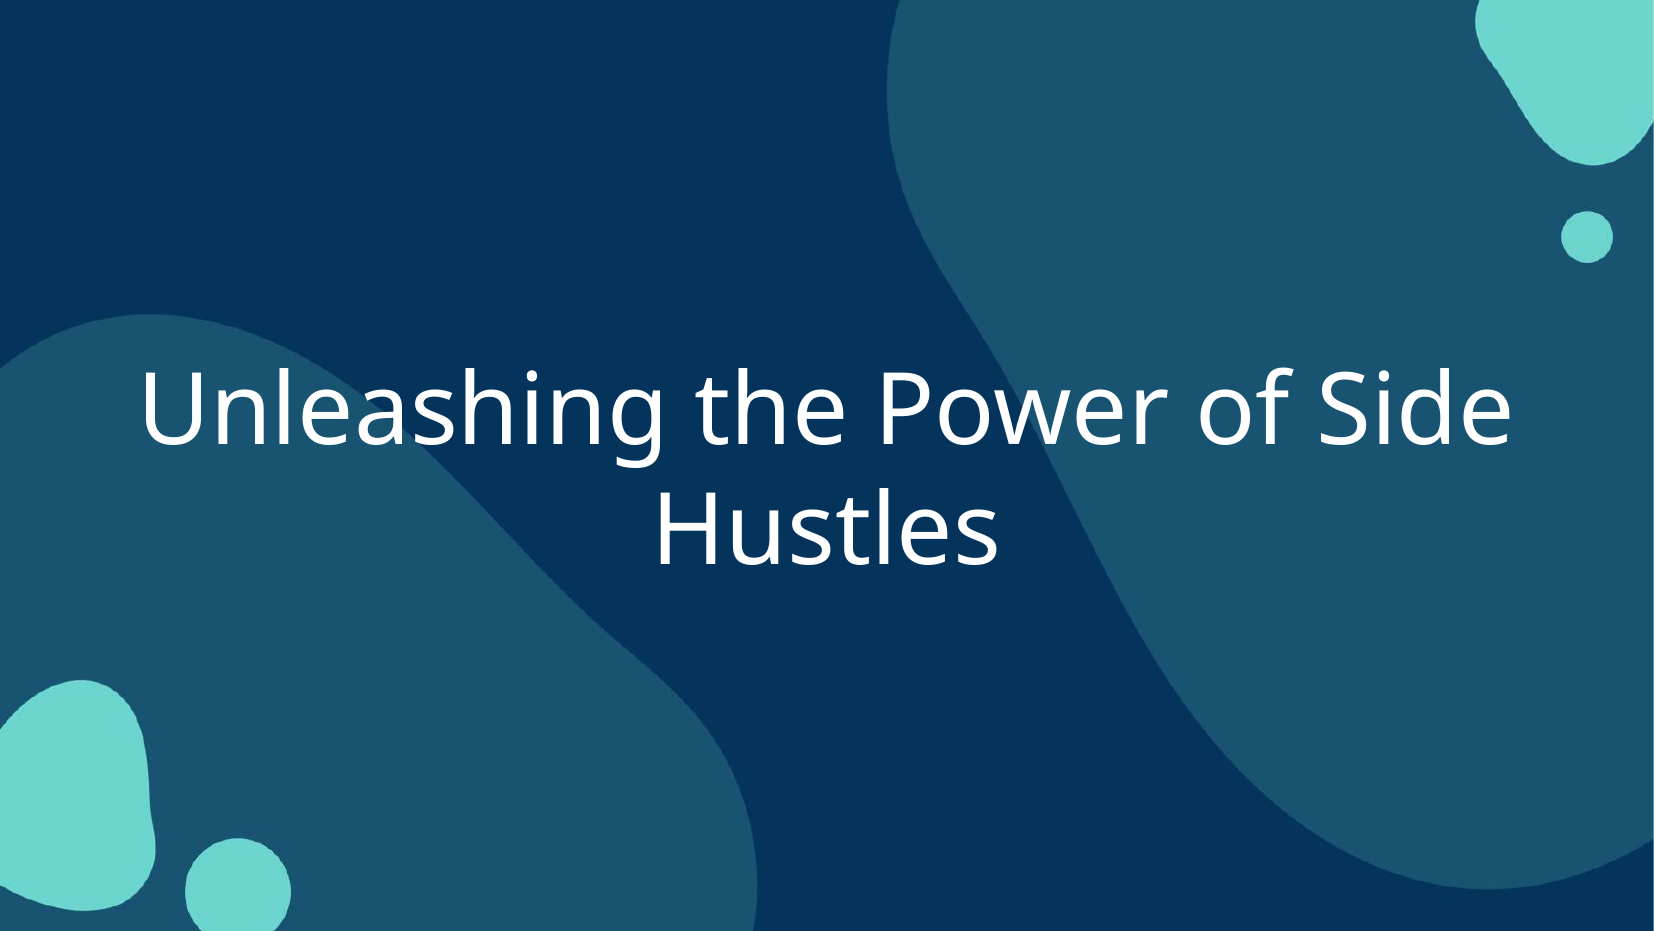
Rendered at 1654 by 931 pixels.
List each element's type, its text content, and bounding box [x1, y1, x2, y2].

subtitle Unleashing the Power of Side Hustles [82, 105, 1571, 825]
picture [0, 0, 1654, 931]
